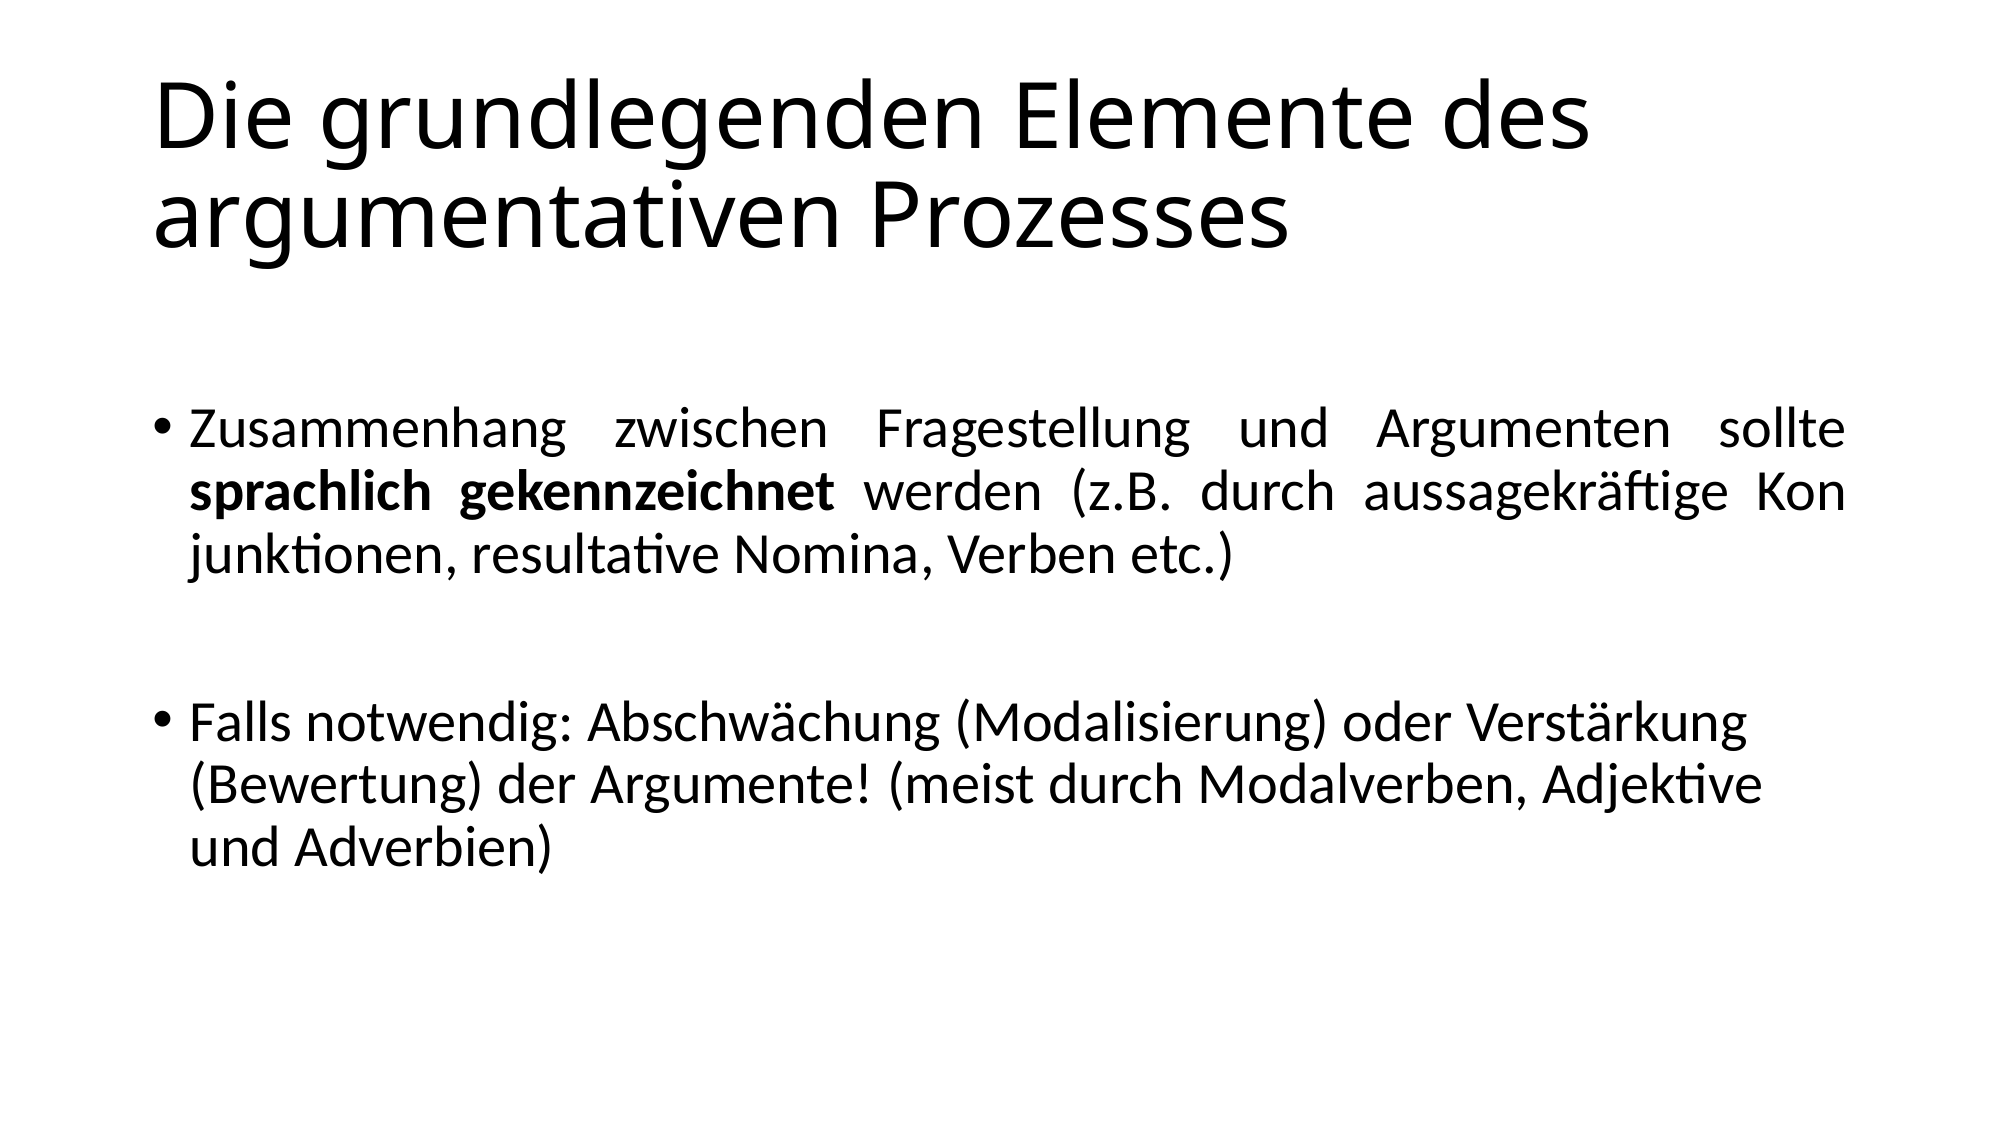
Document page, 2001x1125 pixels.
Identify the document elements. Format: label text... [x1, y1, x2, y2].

title Die grundlegenden Elemente des argumentativen Prozesses [137, 59, 1863, 278]
list Zusammenhang zwischen Fragestellung und Argumenten sollte sprachlich gekennzeichnet werden (z.B. durch aussagekräftige Kon­junktionen, resultative Nomina, Verben etc.) Falls notwendig: Abschwächung (Modalisierung) oder Verstärkung (Bewertung) der Argumente! (meist durch Modalverben, Adjektive und Adverbien) [137, 299, 1863, 1014]
